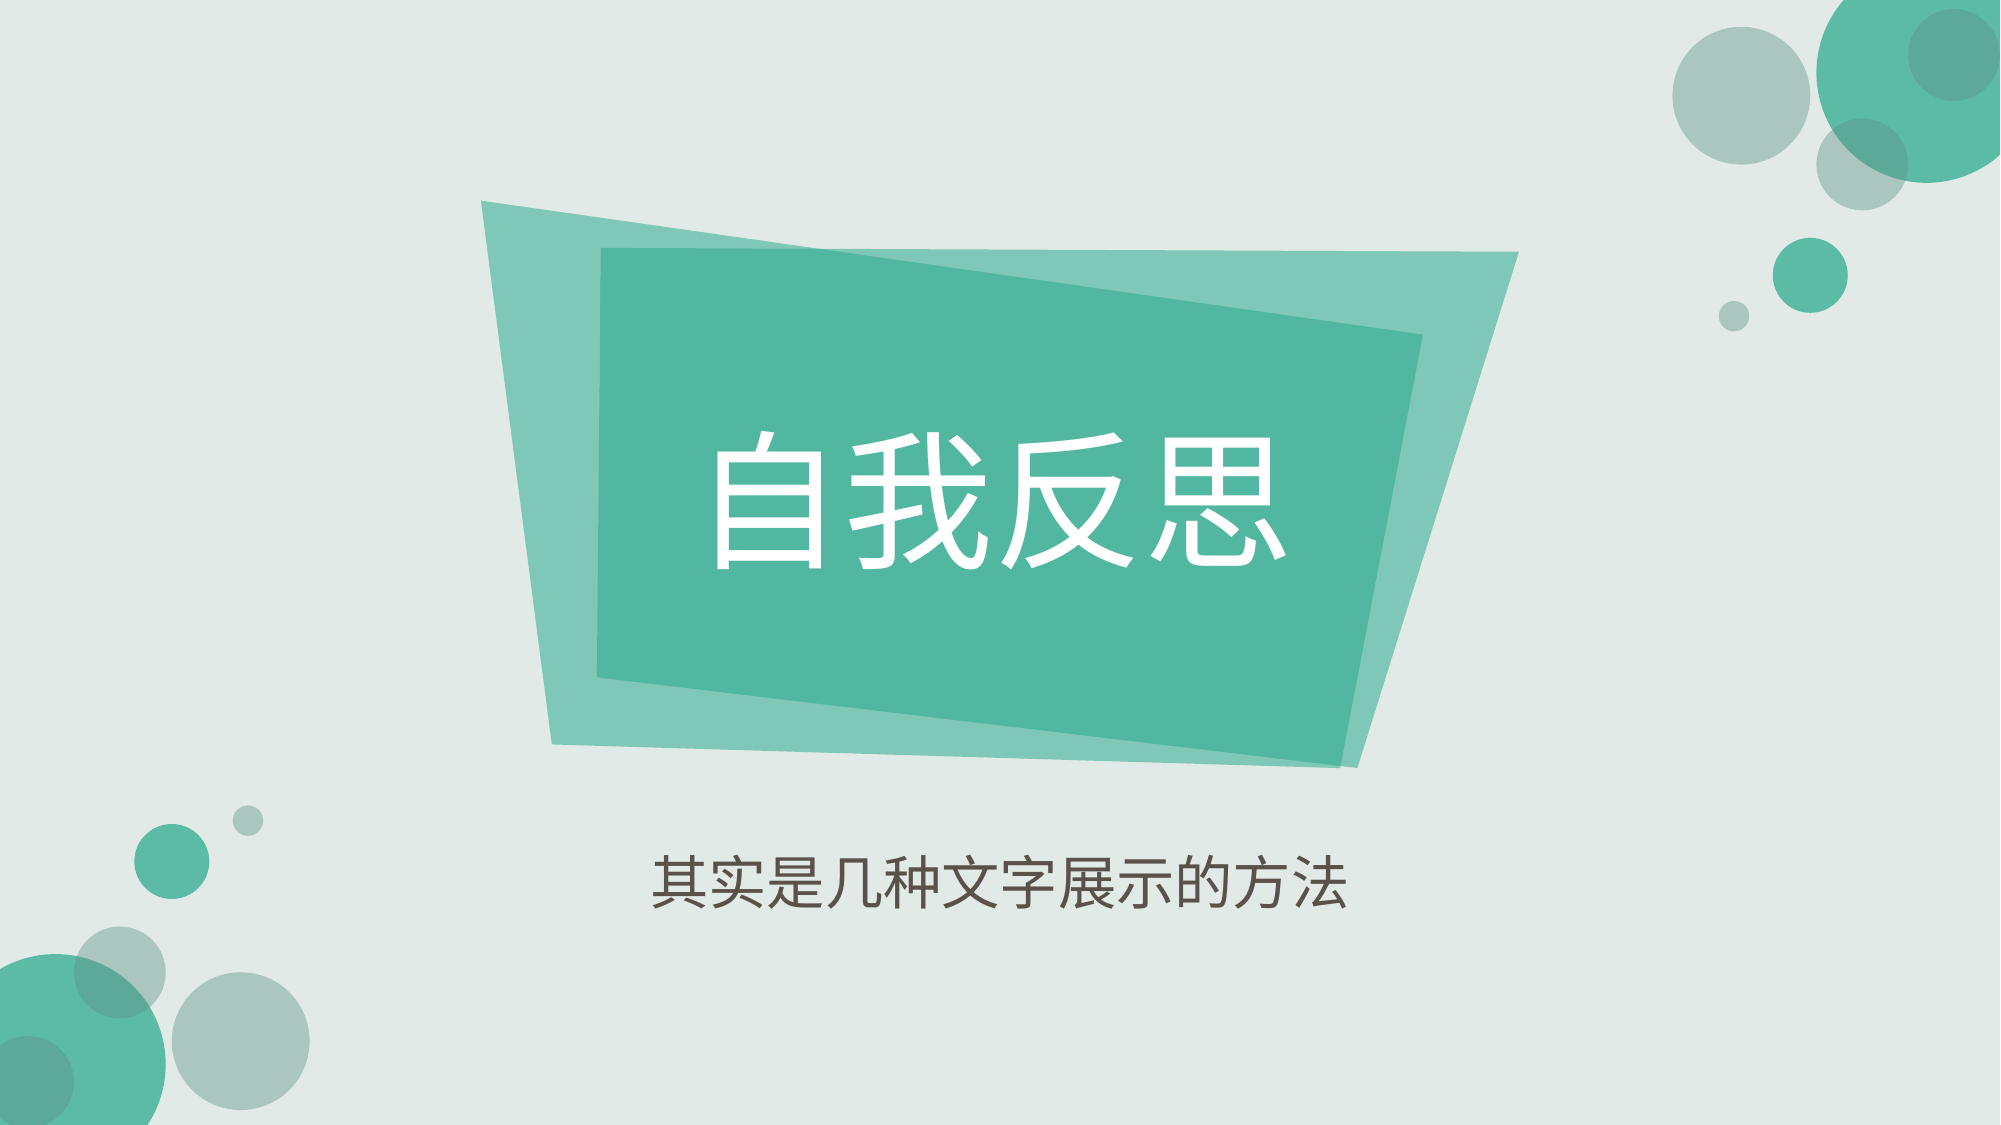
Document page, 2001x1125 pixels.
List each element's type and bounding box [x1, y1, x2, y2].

text_box [480, 200, 1519, 925]
text_box [0, 805, 310, 1125]
text_box [1672, 0, 2000, 332]
